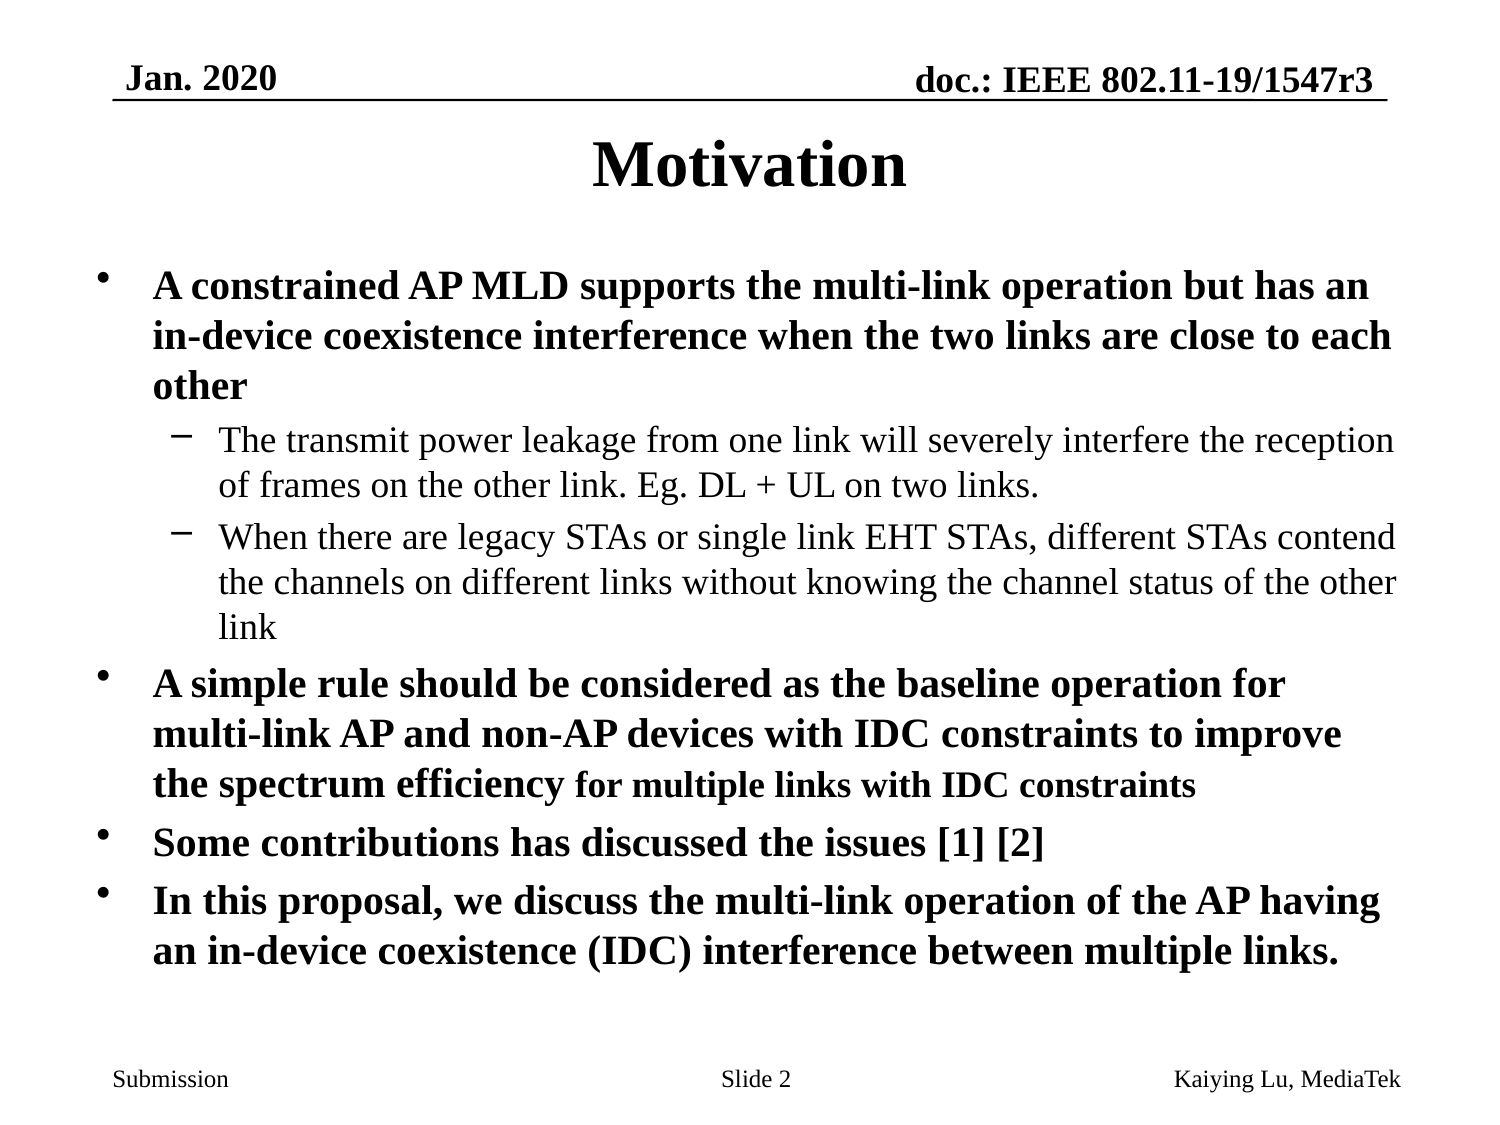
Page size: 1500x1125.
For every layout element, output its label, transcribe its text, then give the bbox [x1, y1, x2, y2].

slide_number Slide 2 [712, 1061, 800, 1093]
title Motivation [0, 72, 1500, 248]
list A constrained AP MLD supports the multi-link operation but has an in-device coexistence interference when the two links are close to each other The transmit power leakage from one link will severely interfere the reception of frames on the other link. Eg. DL + UL on two links. When there are legacy STAs or single link EHT STAs, different STAs contend the channels on different links without knowing the channel status of the other link A simple rule should be considered as the baseline operation for multi-link AP and non-AP devices with IDC constraints to improve the spectrum efficiency for multiple links with IDC constraints Some contributions has discussed the issues [1] [2] In this proposal, we discuss the multi-link operation of the AP having an in-device coexistence (IDC) interference between multiple links. [80, 249, 1419, 1001]
footer Kaiying Lu, MediaTek [1164, 1061, 1402, 1125]
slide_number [124, 52, 433, 99]
